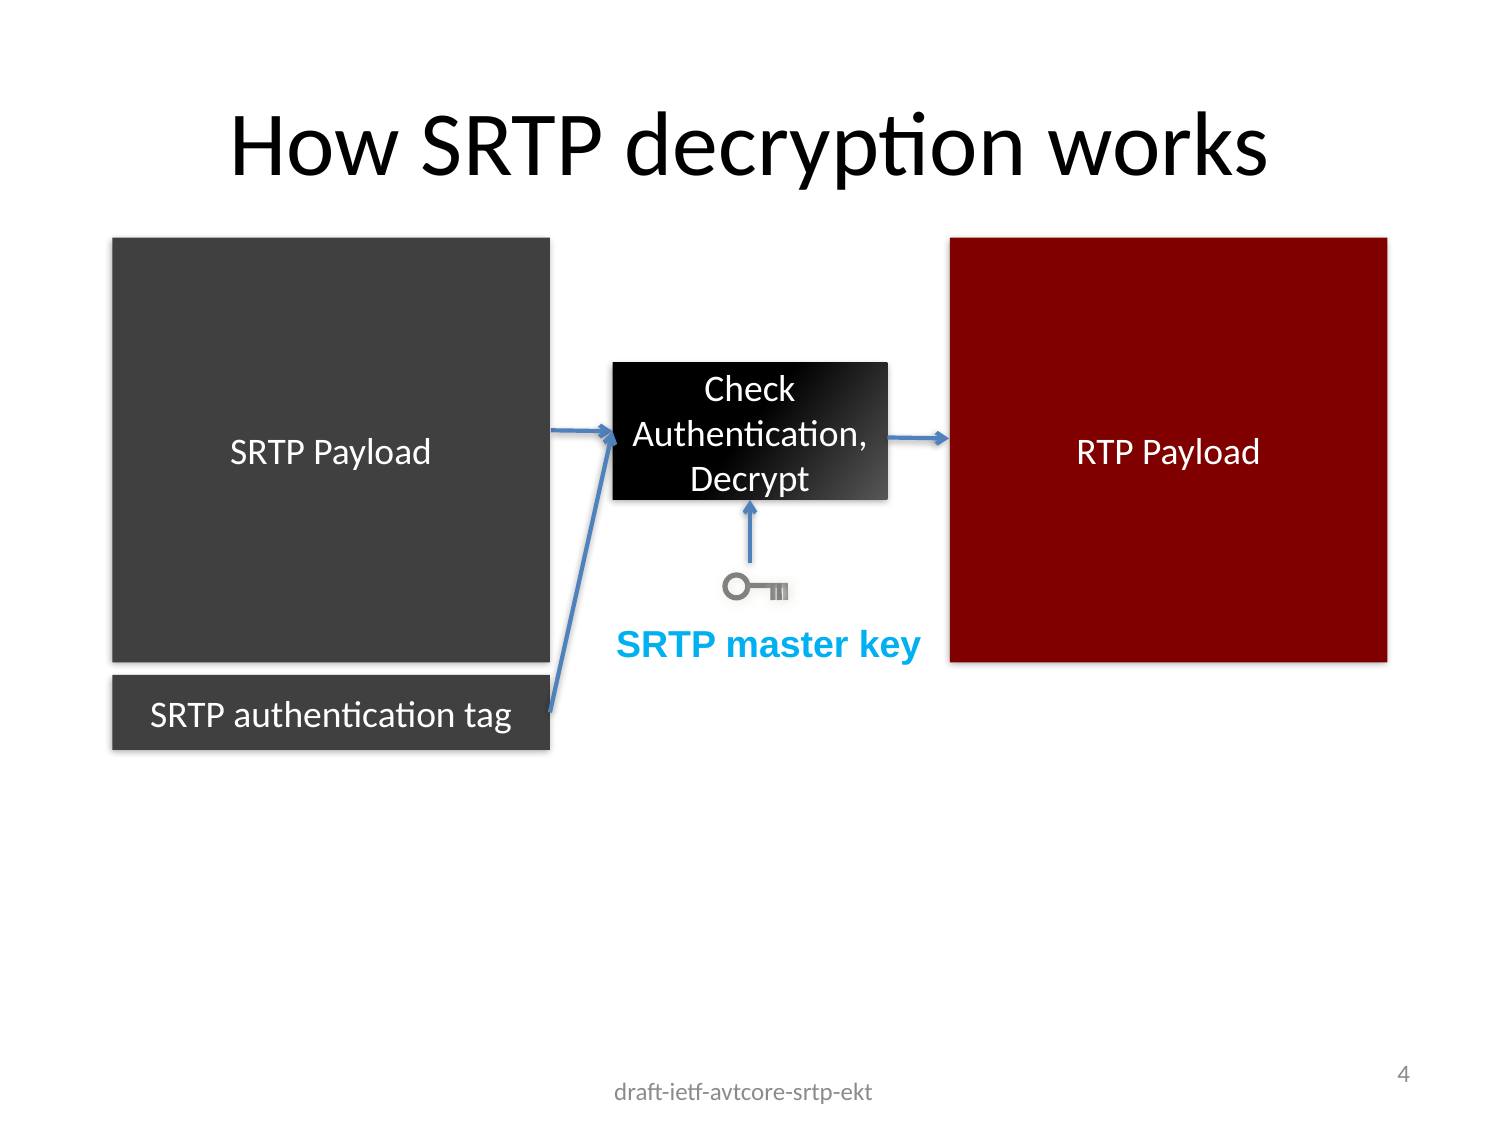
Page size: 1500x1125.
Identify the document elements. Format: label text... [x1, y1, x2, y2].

title How SRTP decryption works [74, 44, 1426, 233]
text_box SRTP master key [616, 612, 975, 673]
text_box Check Authentication,Decrypt [612, 362, 888, 501]
text_box SRTP authentication tag [112, 674, 551, 751]
slide_number 4 [1074, 1042, 1425, 1103]
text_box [549, 431, 613, 713]
text_box RTP Payload [949, 237, 1388, 663]
footer draft-ietf-avtcore-srtp-ekt [462, 1051, 1025, 1125]
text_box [724, 574, 788, 601]
text_box SRTP Payload [112, 237, 551, 663]
